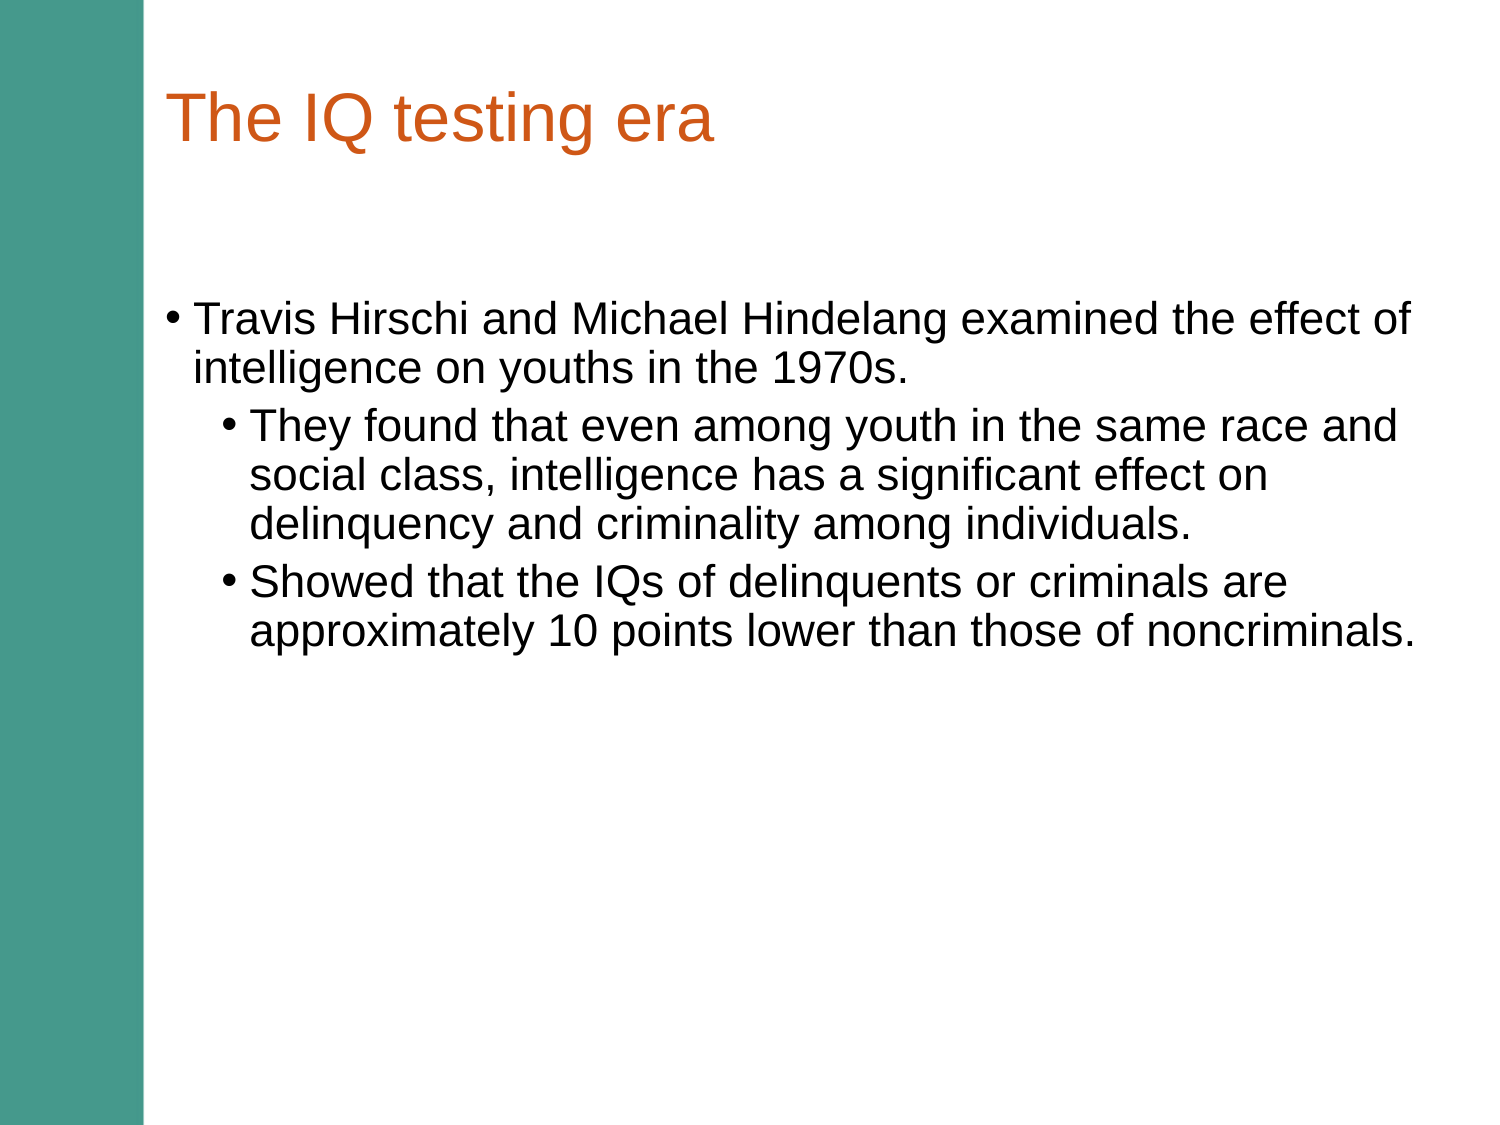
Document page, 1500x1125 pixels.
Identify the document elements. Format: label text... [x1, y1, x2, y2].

picture [0, 0, 1500, 1125]
title The IQ testing era [150, 50, 1444, 188]
list Travis Hirschi and Michael Hindelang examined the effect of intelligence on youths in the 1970s. They found that even among youth in the same race and social class, intelligence has a significant effect on delinquency and criminality among individuals. Showed that the IQs of delinquents or criminals are approximately 10 points lower than those of noncriminals. [150, 287, 1444, 1002]
